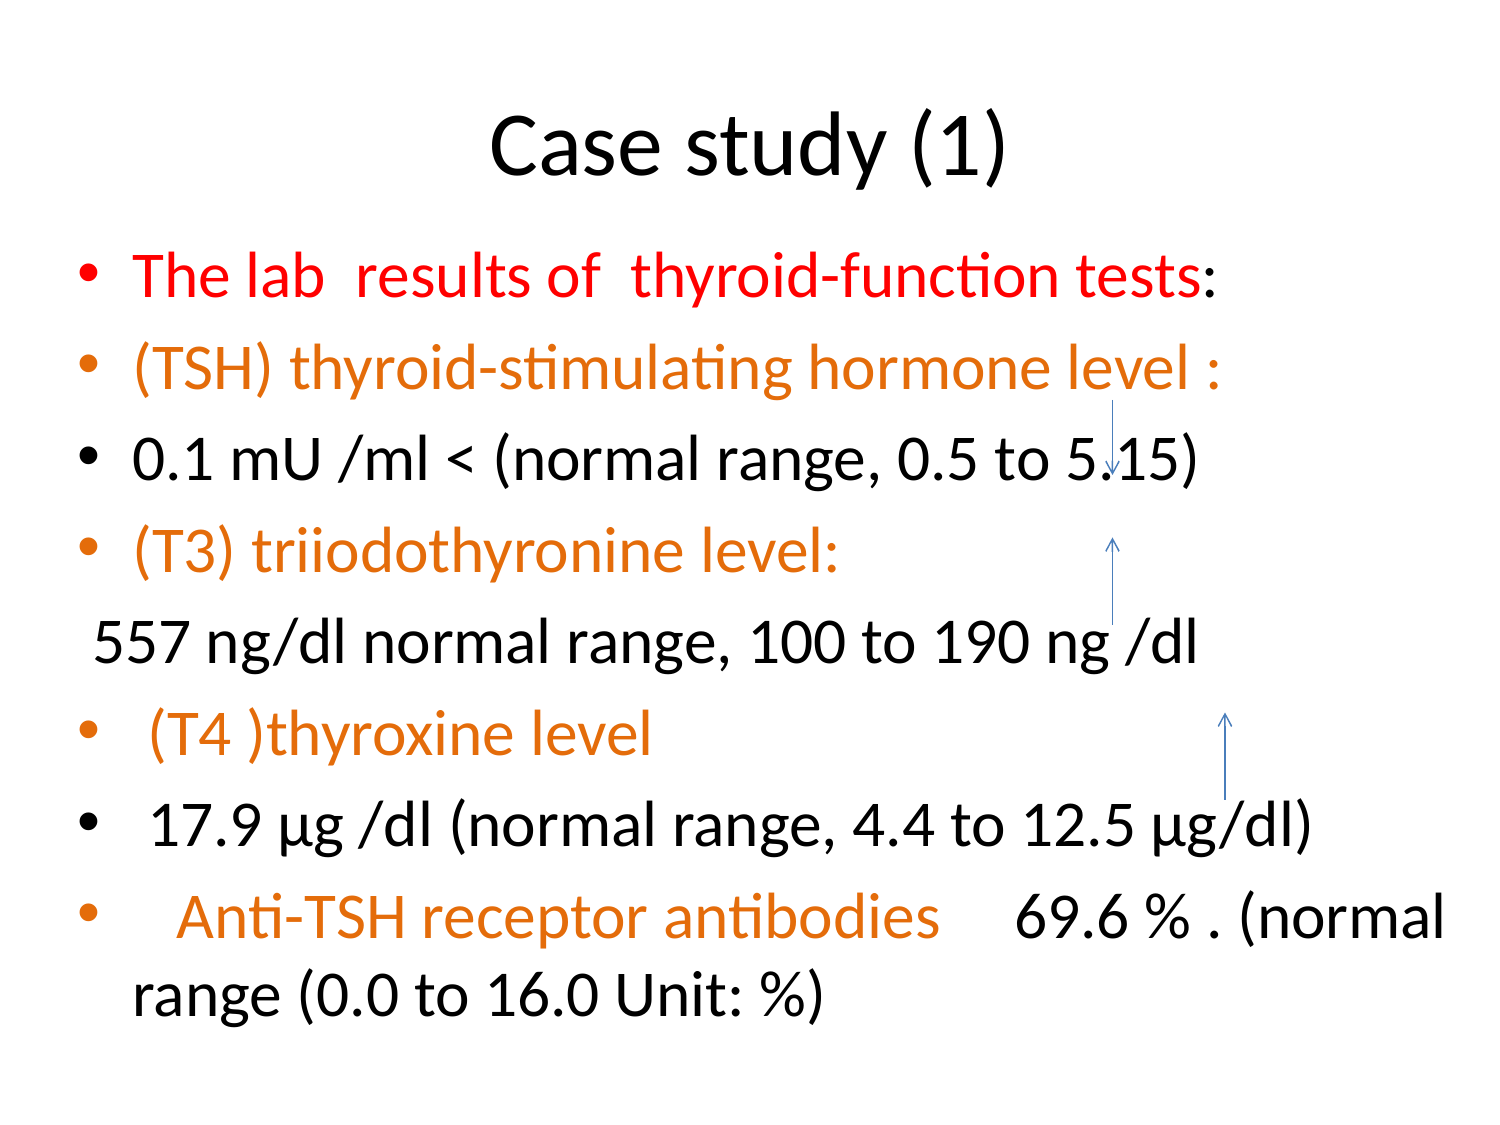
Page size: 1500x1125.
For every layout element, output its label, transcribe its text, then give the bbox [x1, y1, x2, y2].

title Case study (1) [75, 45, 1425, 224]
list The lab results of thyroid-function tests: (TSH) thyroid-stimulating hormone level : 0.1 mU /ml < (normal range, 0.5 to 5.15) (T3) triiodothyronine level: 557 ng/dl normal range, 100 to 190 ng /dl (T4 )thyroxine level 17.9 μg /dl (normal range, 4.4 to 12.5 μg/dl) Anti-TSH receptor antibodies 69.6 % . (normal range (0.0 to 16.0 Unit: %) [62, 224, 1463, 1038]
